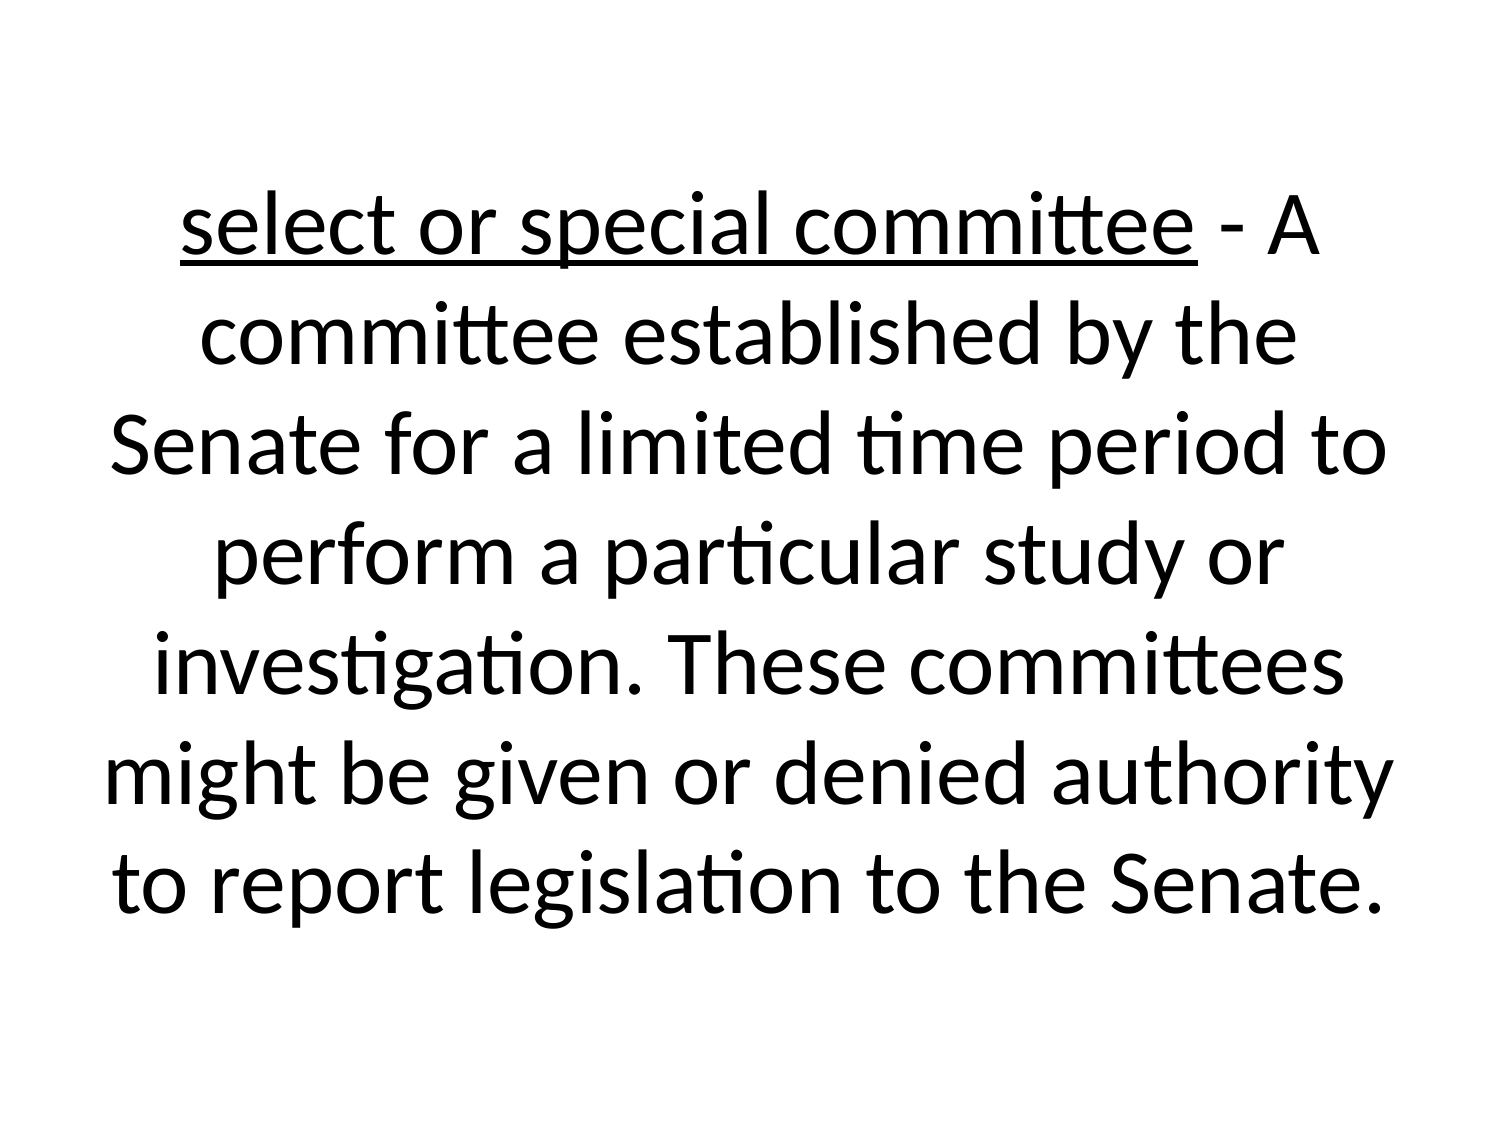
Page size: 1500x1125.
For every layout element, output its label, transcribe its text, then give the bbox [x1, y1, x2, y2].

title select or special committee - A committee established by the Senate for a limited time period to perform a particular study or investigation. These committees might be given or denied authority to report legislation to the Senate. [74, 44, 1426, 1051]
